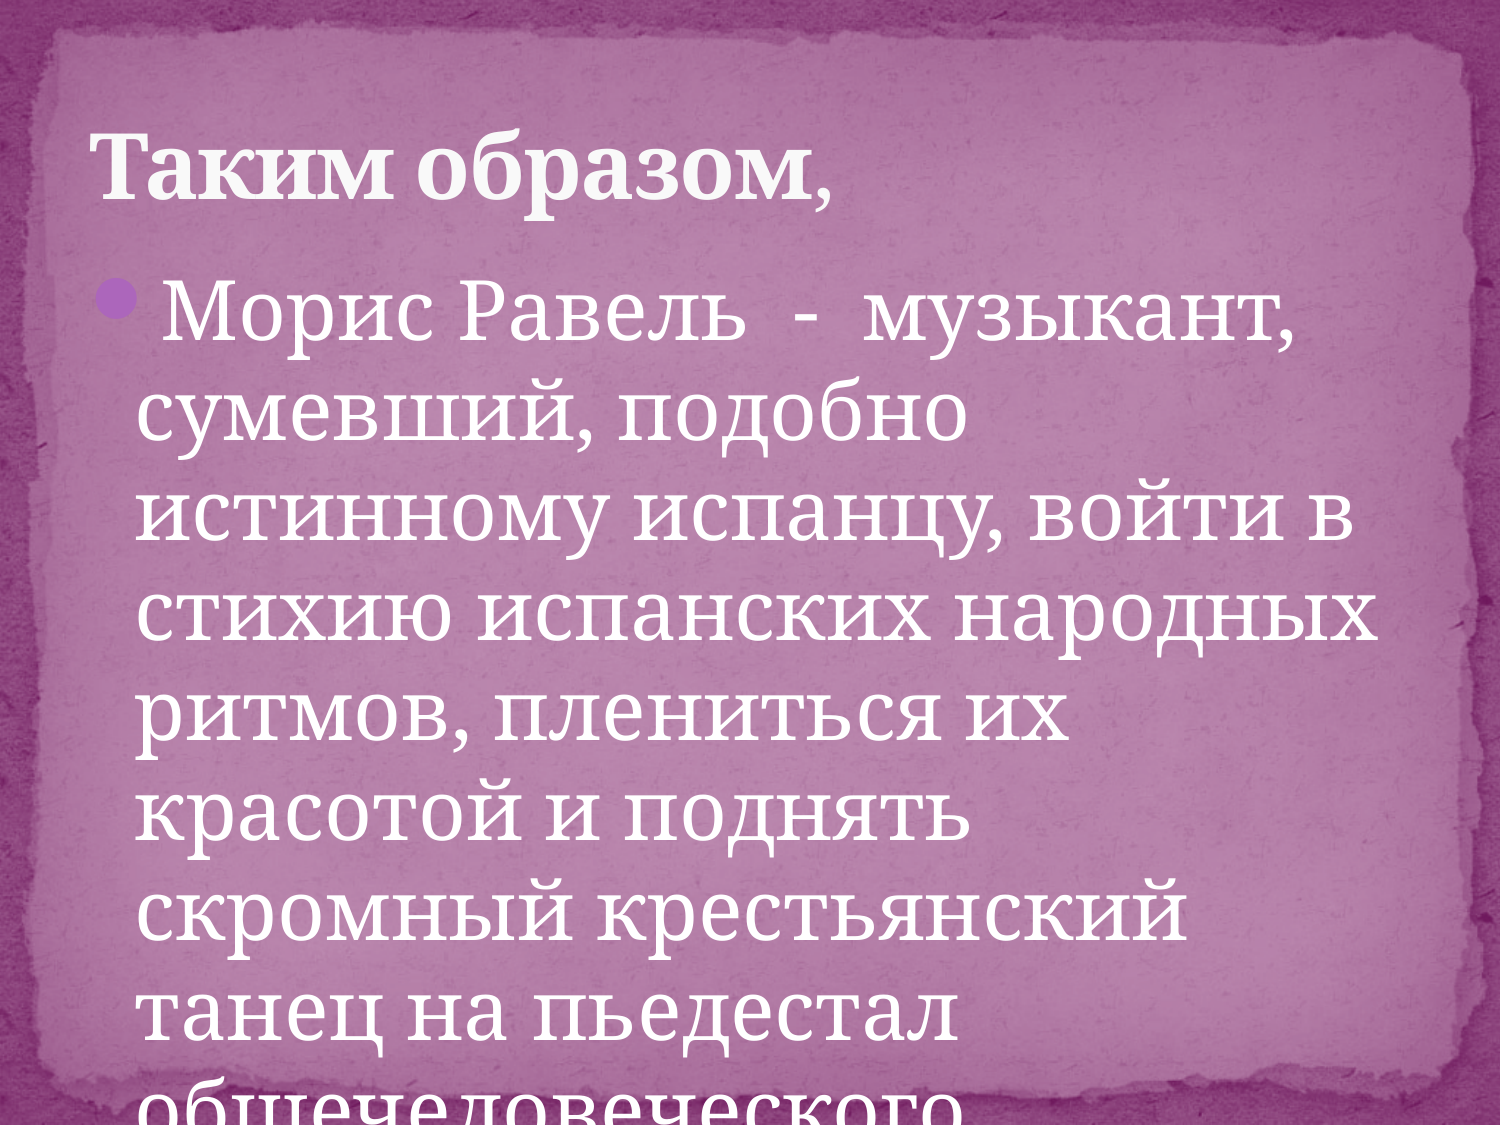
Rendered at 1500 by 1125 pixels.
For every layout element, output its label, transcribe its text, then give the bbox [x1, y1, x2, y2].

title Таким образом, [74, 24, 1425, 225]
list Морис Равель - музыкант, сумевший, подобно истинному испанцу, войти в стихию испанских народных ритмов, плениться их красотой и поднять скромный крестьянский танец на пьедестал общечеловеческого восхищения. [75, 249, 1425, 1000]
